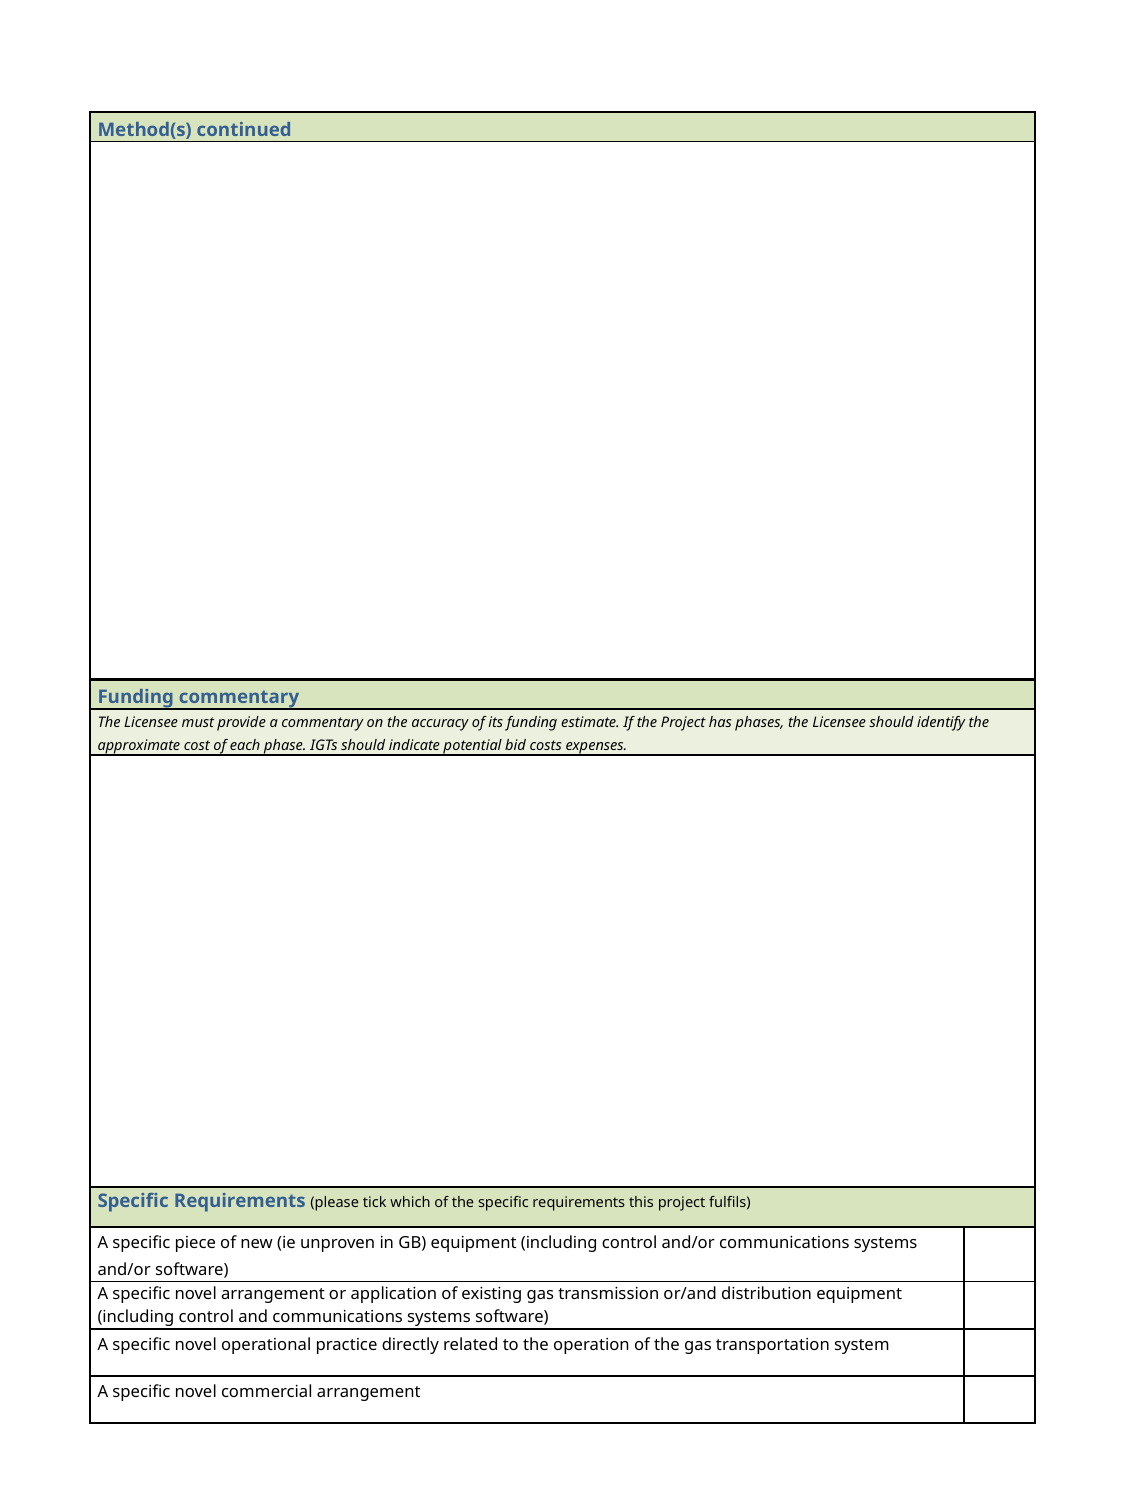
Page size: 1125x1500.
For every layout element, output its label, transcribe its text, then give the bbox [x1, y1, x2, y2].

table_header Funding commentary [91, 681, 1034, 708]
table_cell [965, 1377, 1034, 1390]
table_cell [91, 142, 1034, 678]
table_cell [91, 756, 1034, 1186]
table_cell A specific novel operational practice directly related to the operation of the gas transportation system [91, 1330, 963, 1375]
table_cell [965, 1330, 1034, 1375]
table_cell The Licensee must provide a commentary on the accuracy of its funding estimate. If the Project has phases, the Licensee should identify the approximate cost of each phase. IGTs should indicate potential bid costs expenses. [91, 710, 1034, 754]
table_header Specific Requirements (please tick which of the specific requirements this project fulfils) [91, 1188, 1034, 1226]
table_cell A specific novel arrangement or application of existing gas transmission or/and distribution equipment (including control and communications systems software) [91, 1282, 963, 1328]
table_header Method(s) continued [91, 113, 1034, 141]
table_cell A specific novel commercial arrangement [91, 1377, 963, 1422]
slide_number 3 [806, 1390, 1069, 1471]
table_cell [965, 1228, 1034, 1281]
table_cell A specific piece of new (ie unproven in GB) equipment (including control and/or communications systems and/or software) [91, 1228, 963, 1281]
table_cell [965, 1282, 1034, 1328]
